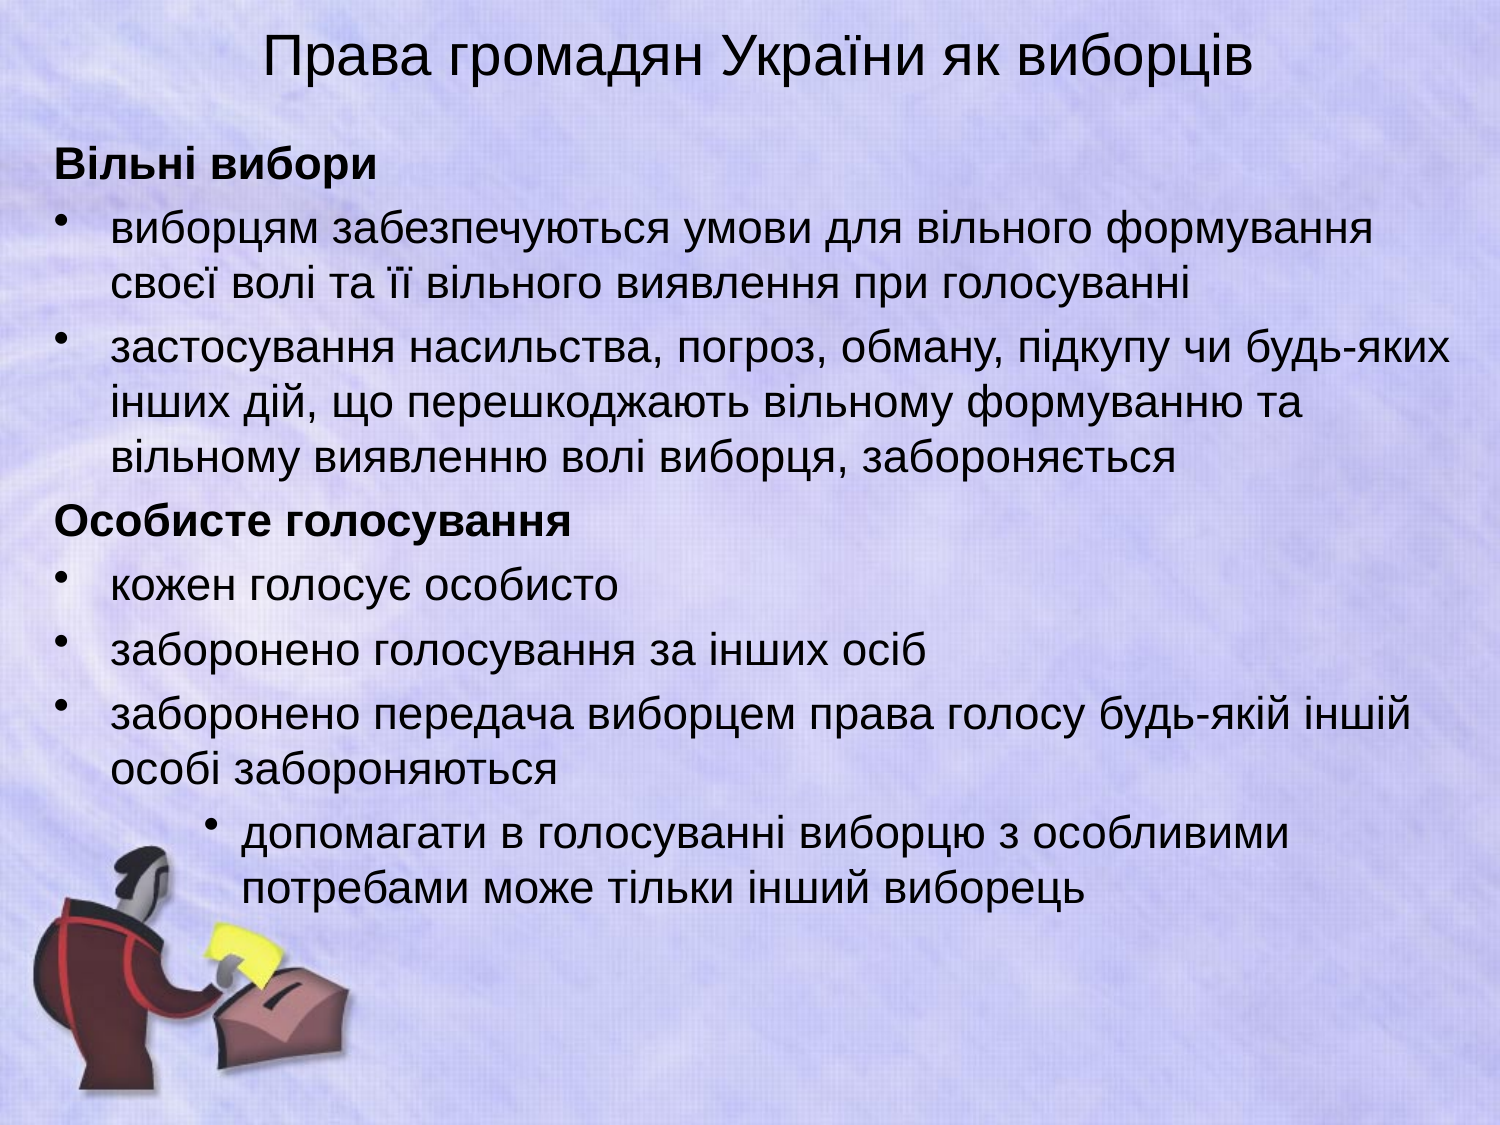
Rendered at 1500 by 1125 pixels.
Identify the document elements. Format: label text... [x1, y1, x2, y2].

title Права громадян України як виборців [38, 44, 1480, 125]
picture [0, 0, 1500, 1125]
list Вільні вибори виборцям забезпечуються умови для вільного формування своєї волі та її вільного виявлення при голосуванні застосування насильства, погроз, обману, підкупу чи будь-яких інших дій, що перешкоджають вільному формуванню та вільному виявленню волі виборця, забороняється Особисте голосування кожен голосує особисто заборонено голосування за інших осіб заборонено передача виборцем права голосу будь-якій іншій особі забороняються допомагати в голосуванні виборцю з особливими потребами може тільки інший виборець [38, 125, 1480, 942]
